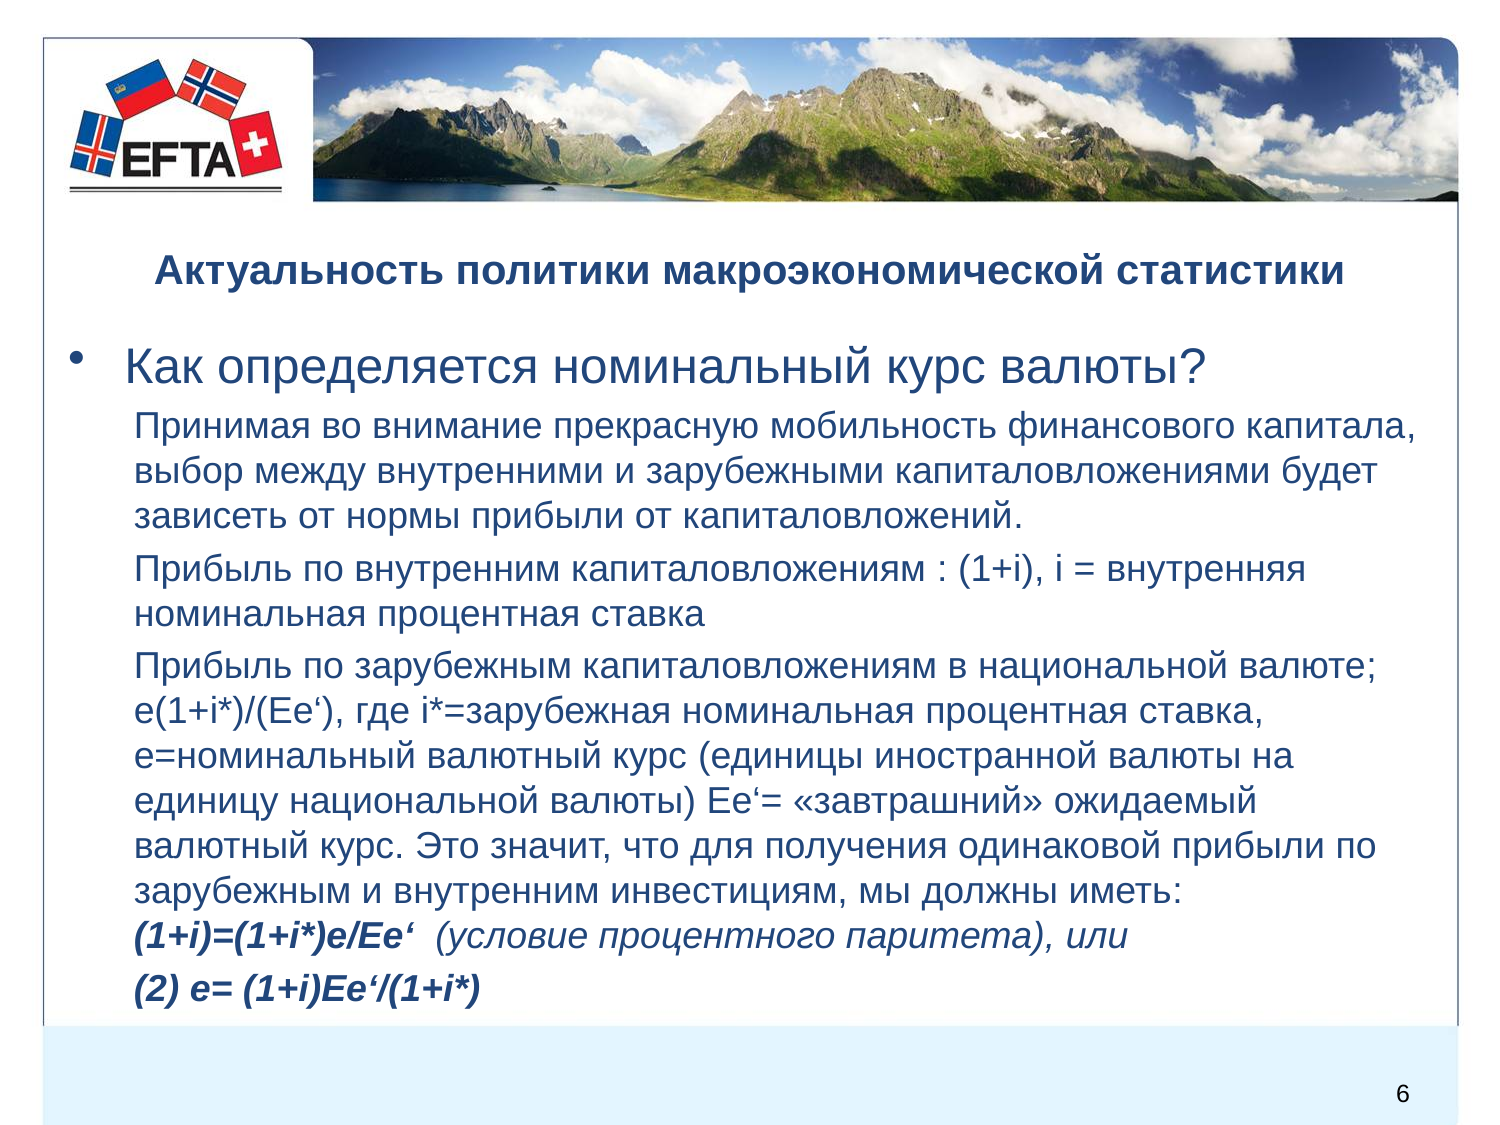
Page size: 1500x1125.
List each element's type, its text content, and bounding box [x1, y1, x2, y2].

title Актуальность политики макроэкономической статистики [75, 173, 1425, 362]
list Как определяется номинальный курс валюты? Принимая во внимание прекрасную мобильность финансового капитала, выбор между внутренними и зарубежными капиталовложениями будет зависеть от нормы прибыли от капиталовложений. Прибыль по внутренним капиталовложениям : (1+i), i = внутренняя номинальная процентная ставка Прибыль по зарубежным капиталовложениям в национальной валюте; e(1+i*)/(Ee‘), где i*=зарубежная номинальная процентная ставка, e=номинальный валютный курс (единицы иностранной валюты на единицу национальной валюты) Ee‘= «завтрашний» ожидаемый валютный курс. Это значит, что для получения одинаковой прибыли по зарубежным и внутренним инвестициям, мы должны иметь: (1+i)=(1+i*)e/Ee‘ (условие процентного паритета), или (2) e= (1+i)Ee‘/(1+i*) [53, 326, 1447, 1035]
picture [0, 19, 1500, 1125]
slide_number 6 [1074, 1070, 1425, 1125]
